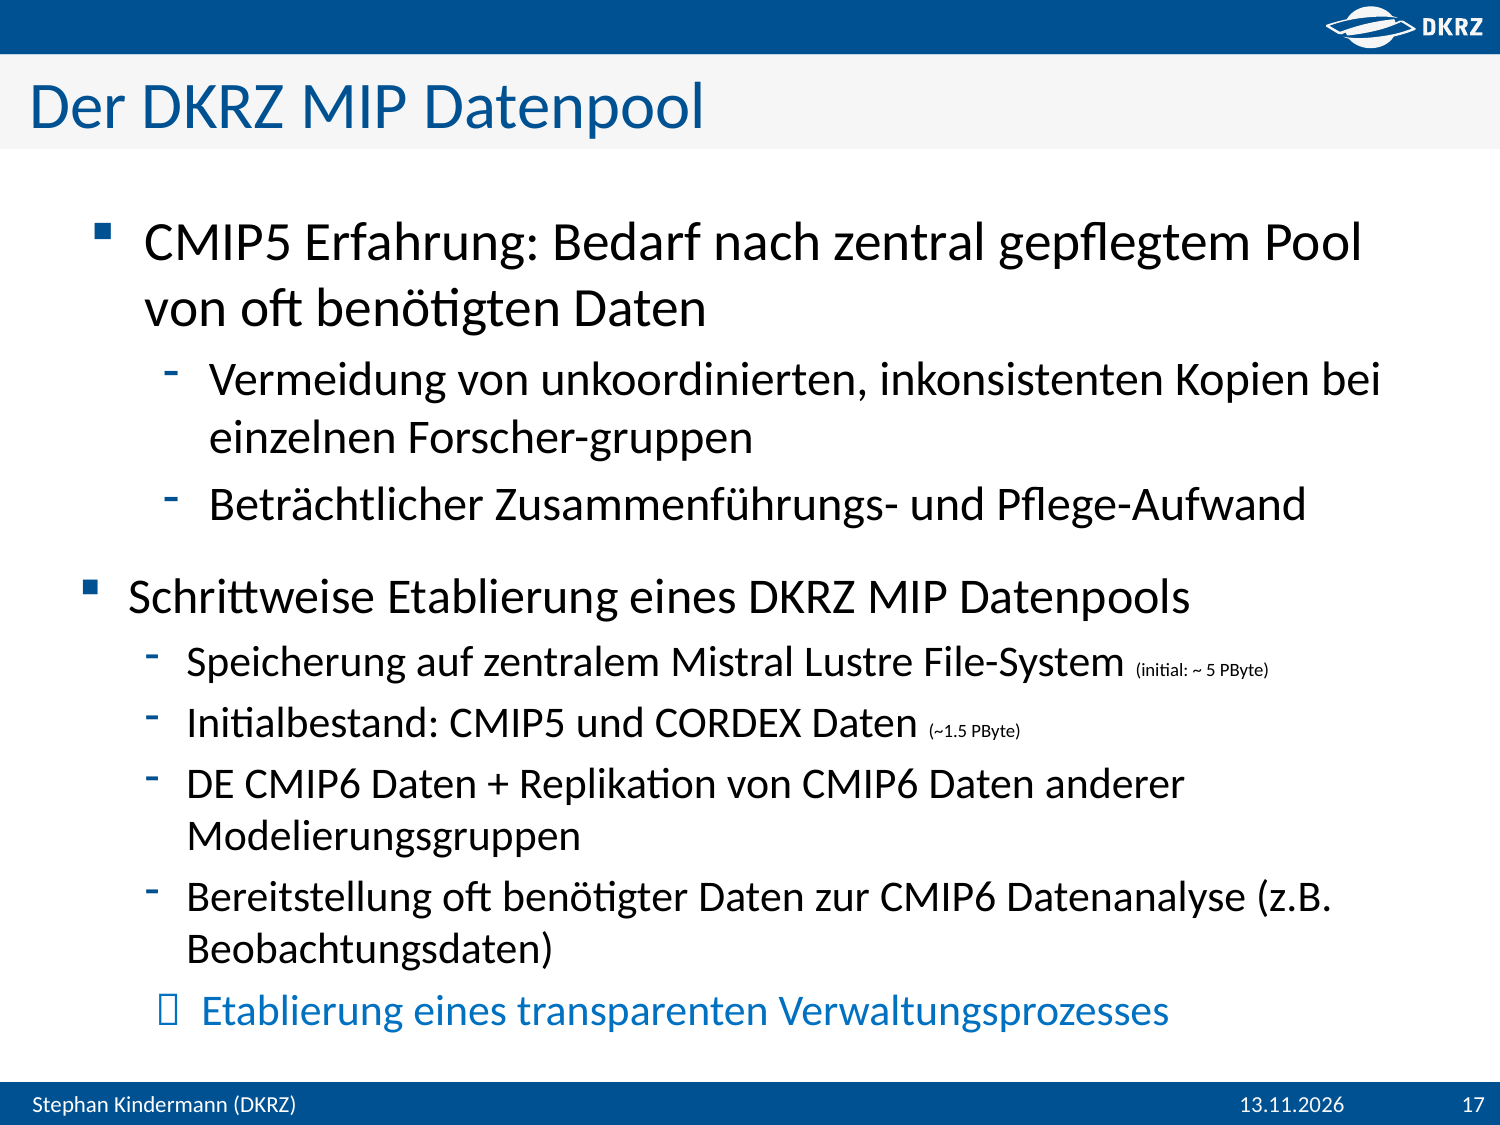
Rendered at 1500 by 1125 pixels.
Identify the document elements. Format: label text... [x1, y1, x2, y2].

list CMIP5 Erfahrung: Bedarf nach zentral gepflegtem Pool von oft benötigten Daten Vermeidung von unkoordinierten, inkonsistenten Kopien bei einzelnen Forscher-gruppen Beträchtlicher Zusammenführungs- und Pflege-Aufwand [75, 196, 1424, 539]
text_box Schrittweise Etablierung eines DKRZ MIP Datenpools Speicherung auf zentralem Mistral Lustre File-System (initial: ~ 5 PByte) Initialbestand: CMIP5 und CORDEX Daten (~1.5 PByte) DE CMIP6 Daten + Replikation von CMIP6 Daten anderer Modelierungsgruppen Bereitstellung oft benötigter Daten zur CMIP6 Datenanalyse (z.B. Beobachtungsdaten)  Etablierung eines transparenten Verwaltungsprozesses [63, 550, 1457, 1047]
slide_number 17 [1376, 1082, 1500, 1125]
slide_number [1187, 1082, 1360, 1125]
title Der DKRZ MIP Datenpool [0, 54, 1500, 149]
